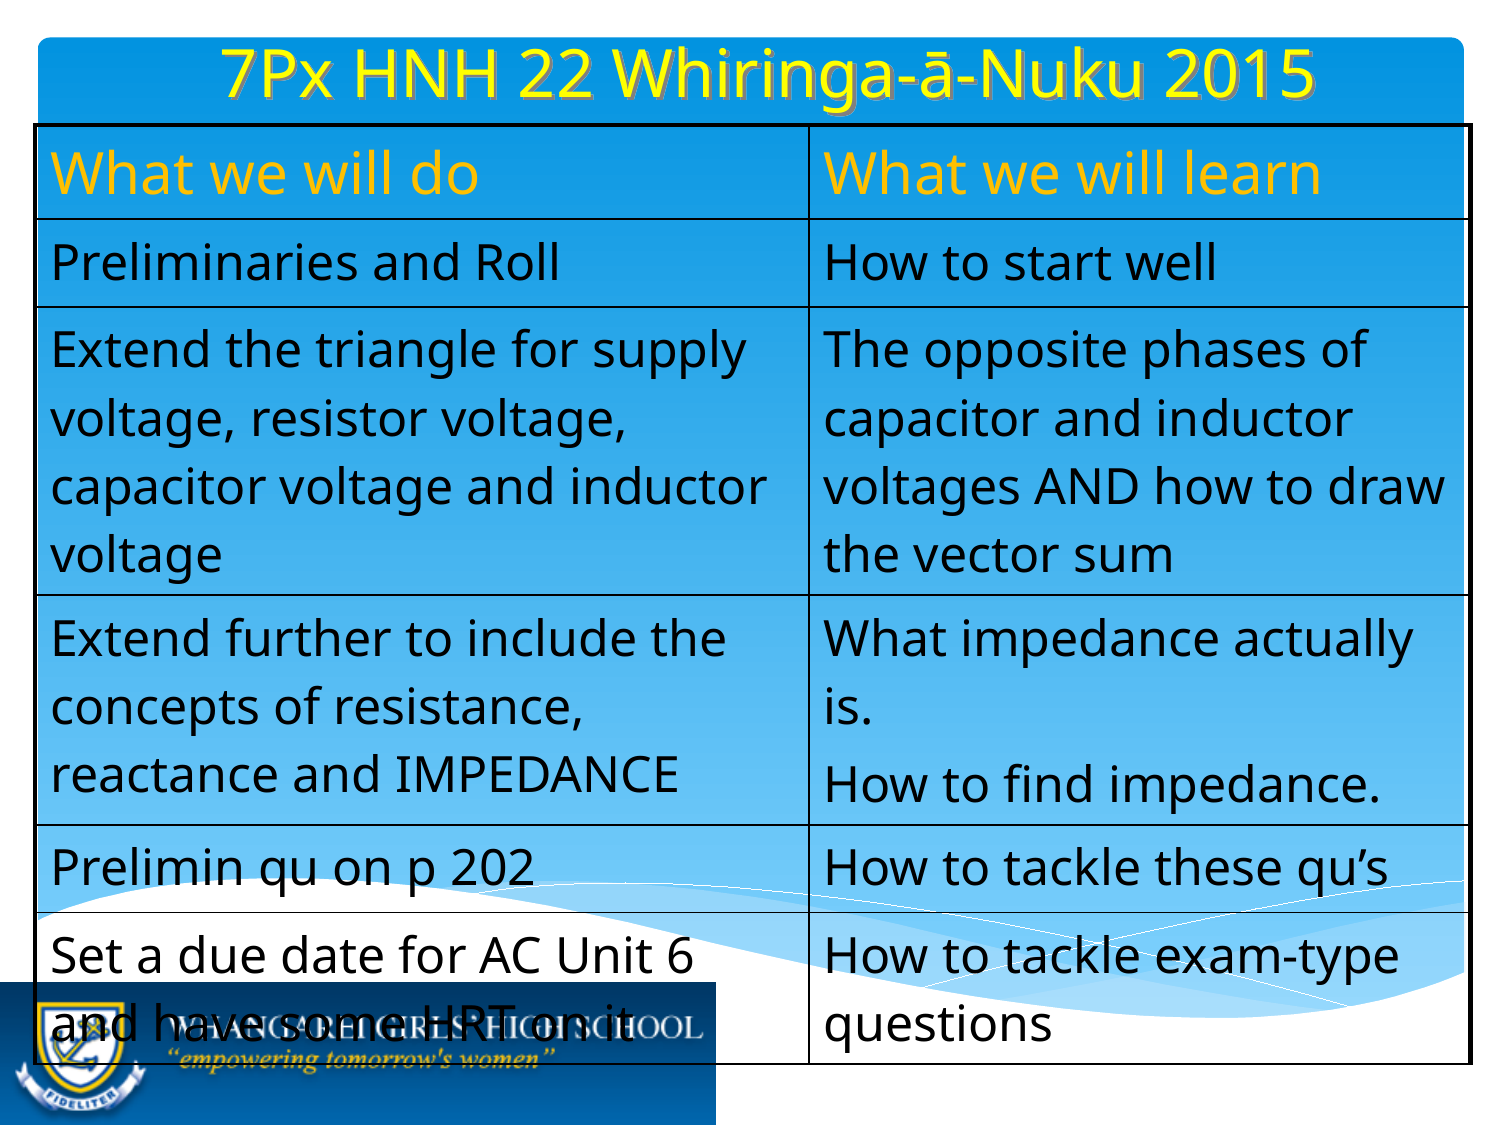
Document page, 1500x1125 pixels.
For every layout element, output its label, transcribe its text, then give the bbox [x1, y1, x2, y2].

table_cell How to start well [810, 220, 1468, 306]
table_cell What impedance actually is. How to find impedance. [810, 596, 1468, 824]
table_cell Prelimin qu on p 202 [37, 826, 808, 912]
table_cell How to tackle these qu’s [810, 826, 1468, 912]
table_header What we will do [37, 127, 808, 218]
table_cell Set a due date for AC Unit 6 and have some HRT on it [37, 913, 808, 1063]
table_cell Extend the triangle for supply voltage, resistor voltage, capacitor voltage and inductor voltage [37, 308, 808, 594]
text_box 7Px HNH 22 Whiringa-ā-Nuku 2015 [162, 20, 1375, 121]
table_cell Extend further to include the concepts of resistance, reactance and IMPEDANCE [37, 596, 808, 824]
table_header What we will learn [810, 127, 1468, 218]
picture [0, 982, 716, 1125]
table_cell Preliminaries and Roll [37, 220, 808, 306]
table_cell The opposite phases of capacitor and inductor voltages AND how to draw the vector sum [810, 308, 1468, 594]
table_cell How to tackle exam-type questions [810, 913, 1468, 1063]
